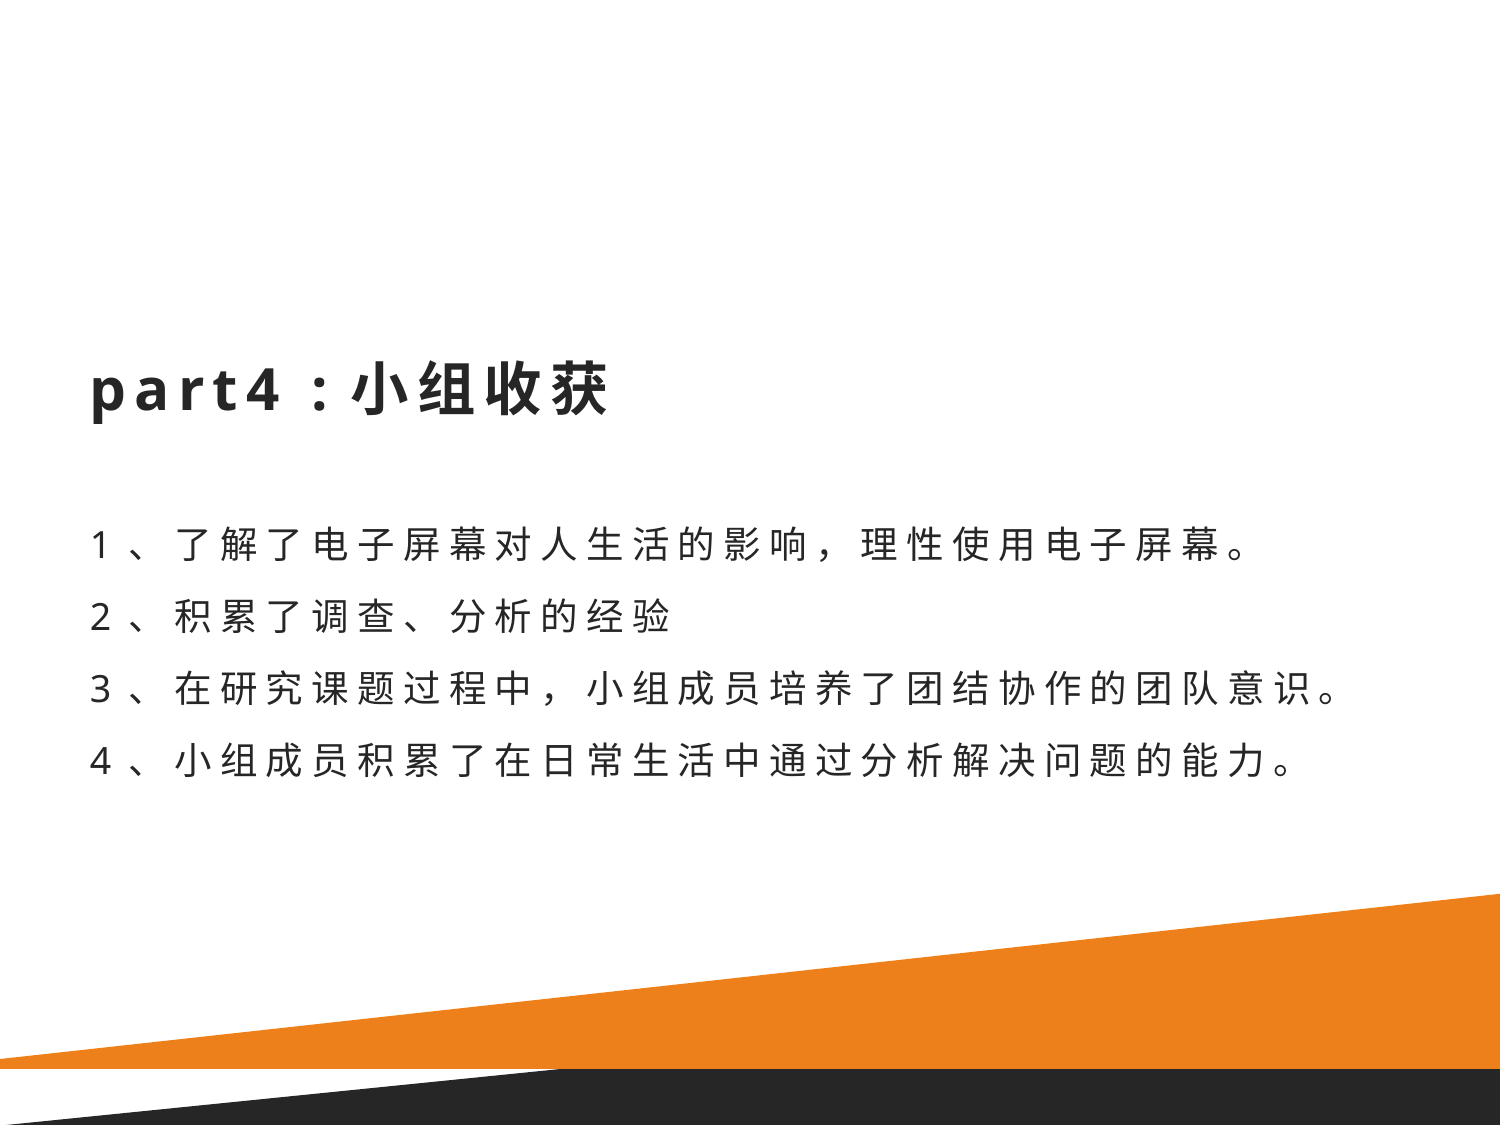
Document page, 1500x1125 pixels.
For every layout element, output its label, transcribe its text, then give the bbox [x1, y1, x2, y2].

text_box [0, 893, 1500, 1125]
title part4 :小组收获 1、了解了电子屏幕对人生活的影响，理性使用电子屏幕。 2、积累了调查、分析的经验 3、在研究课题过程中，小组成员培养了团结协作的团队意识。 4、小组成员积累了在日常生活中通过分析解决问题的能力。 [75, 74, 1425, 893]
